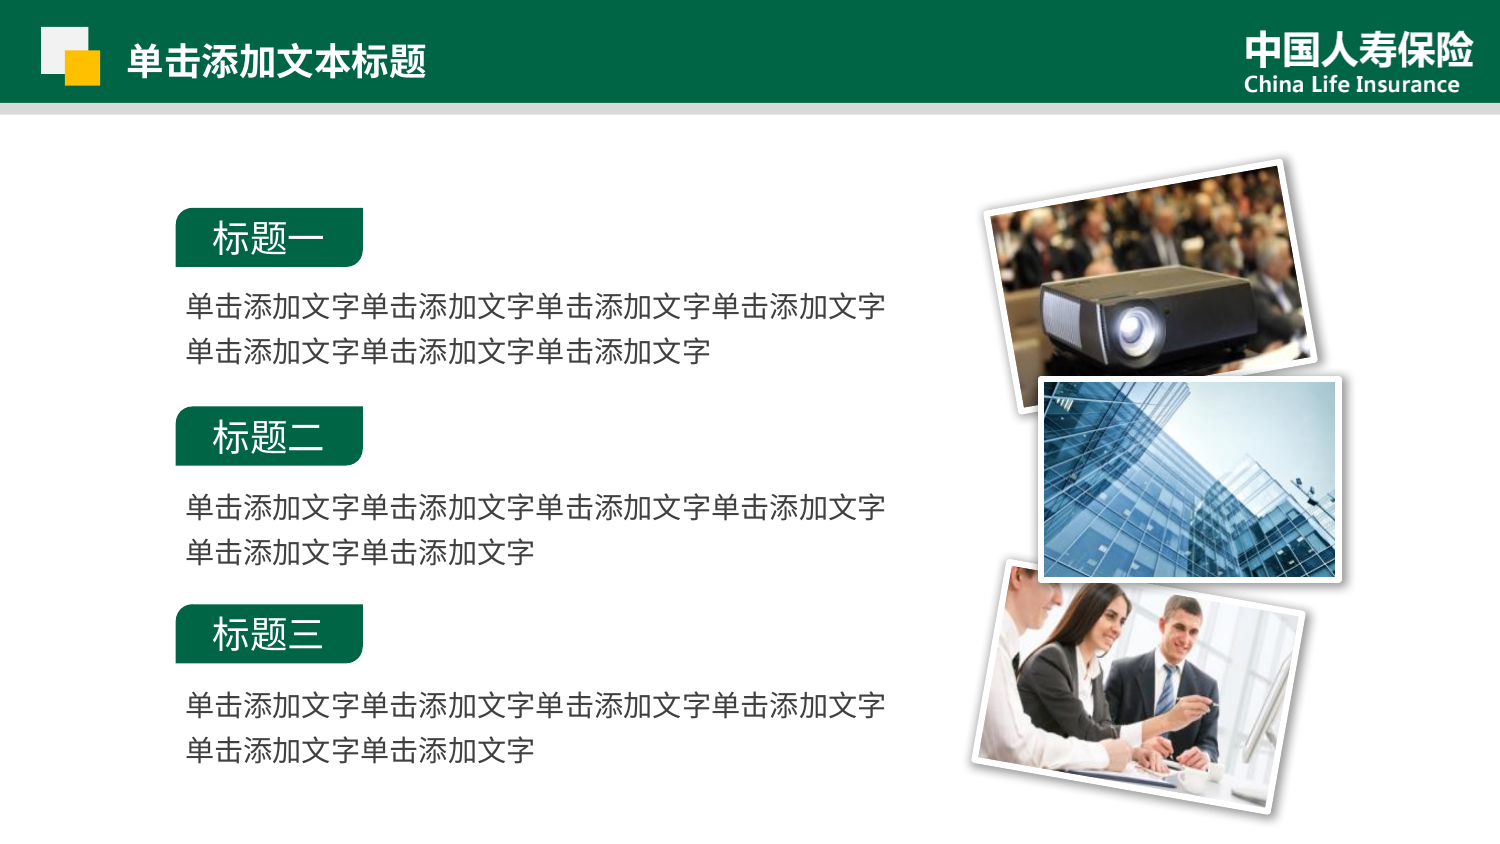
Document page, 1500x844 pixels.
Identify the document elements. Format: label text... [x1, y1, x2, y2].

text_box 单击添加文本标题 [112, 30, 491, 91]
text_box [39, 25, 91, 76]
text_box [1039, 377, 1341, 582]
text_box 标题三 [173, 602, 365, 666]
text_box 标题一 [173, 205, 365, 270]
text_box [984, 159, 1317, 414]
picture [1240, 21, 1500, 100]
text_box [63, 48, 102, 88]
text_box 单击添加文字单击添加文字单击添加文字单击添加文字 单击添加文字单击添加文字 [170, 669, 968, 775]
text_box 标题二 [173, 404, 365, 468]
text_box [0, 101, 1500, 117]
text_box [972, 560, 1305, 814]
text_box 单击添加文字单击添加文字单击添加文字单击添加文字 单击添加文字单击添加文字单击添加文字 [170, 270, 968, 377]
text_box [0, 0, 1500, 101]
text_box 单击添加文字单击添加文字单击添加文字单击添加文字 单击添加文字单击添加文字 [170, 471, 968, 577]
